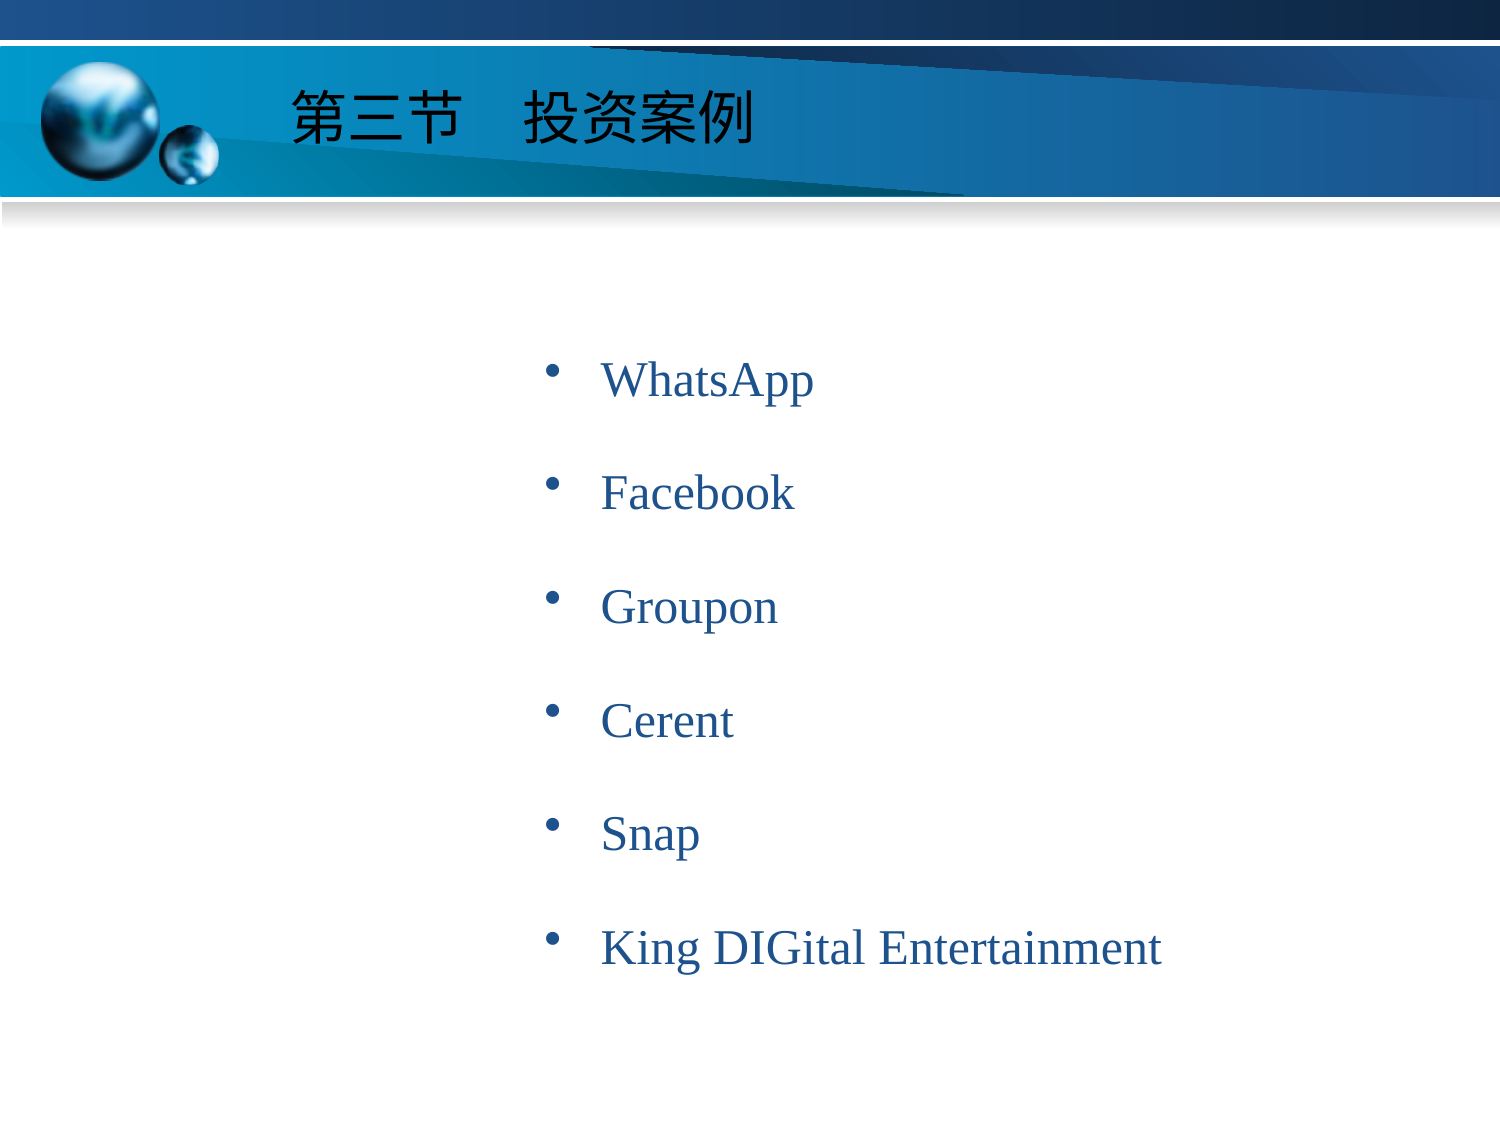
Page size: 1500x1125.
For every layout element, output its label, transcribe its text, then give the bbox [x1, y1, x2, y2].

picture [42, 63, 159, 180]
text_box WhatsApp [529, 338, 971, 414]
text_box King DIGital Entertainment [529, 907, 1336, 982]
text_box Groupon [529, 566, 971, 641]
text_box Facebook [529, 452, 971, 528]
text_box Cerent [529, 679, 971, 755]
text_box Snap [529, 793, 971, 869]
picture [160, 126, 218, 184]
title 第三节 投资案例 [274, 44, 1363, 188]
